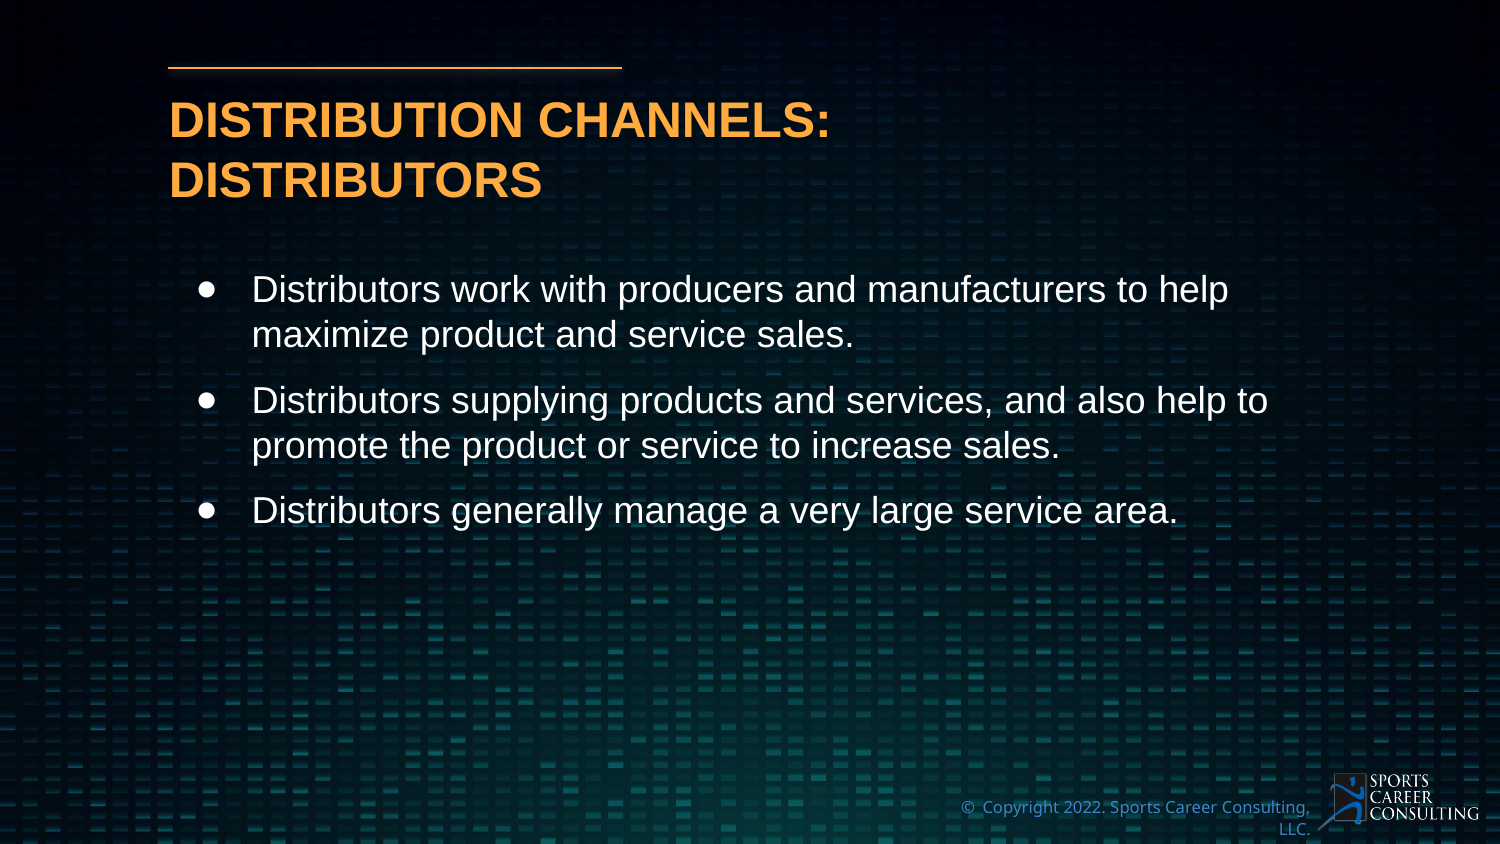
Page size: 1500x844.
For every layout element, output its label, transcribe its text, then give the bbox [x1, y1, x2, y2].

text_box © Copyright 2022. Sports Career Consulting, LLC. [914, 769, 1326, 844]
picture [0, 0, 1500, 844]
list Distributors work with producers and manufacturers to help maximize product and service sales. Distributors supplying products and services, and also help to promote the product or service to increase sales. Distributors generally manage a very large service area. [161, 249, 1339, 683]
title DISTRIBUTION CHANNELS: DISTRIBUTORS [153, 72, 1462, 228]
